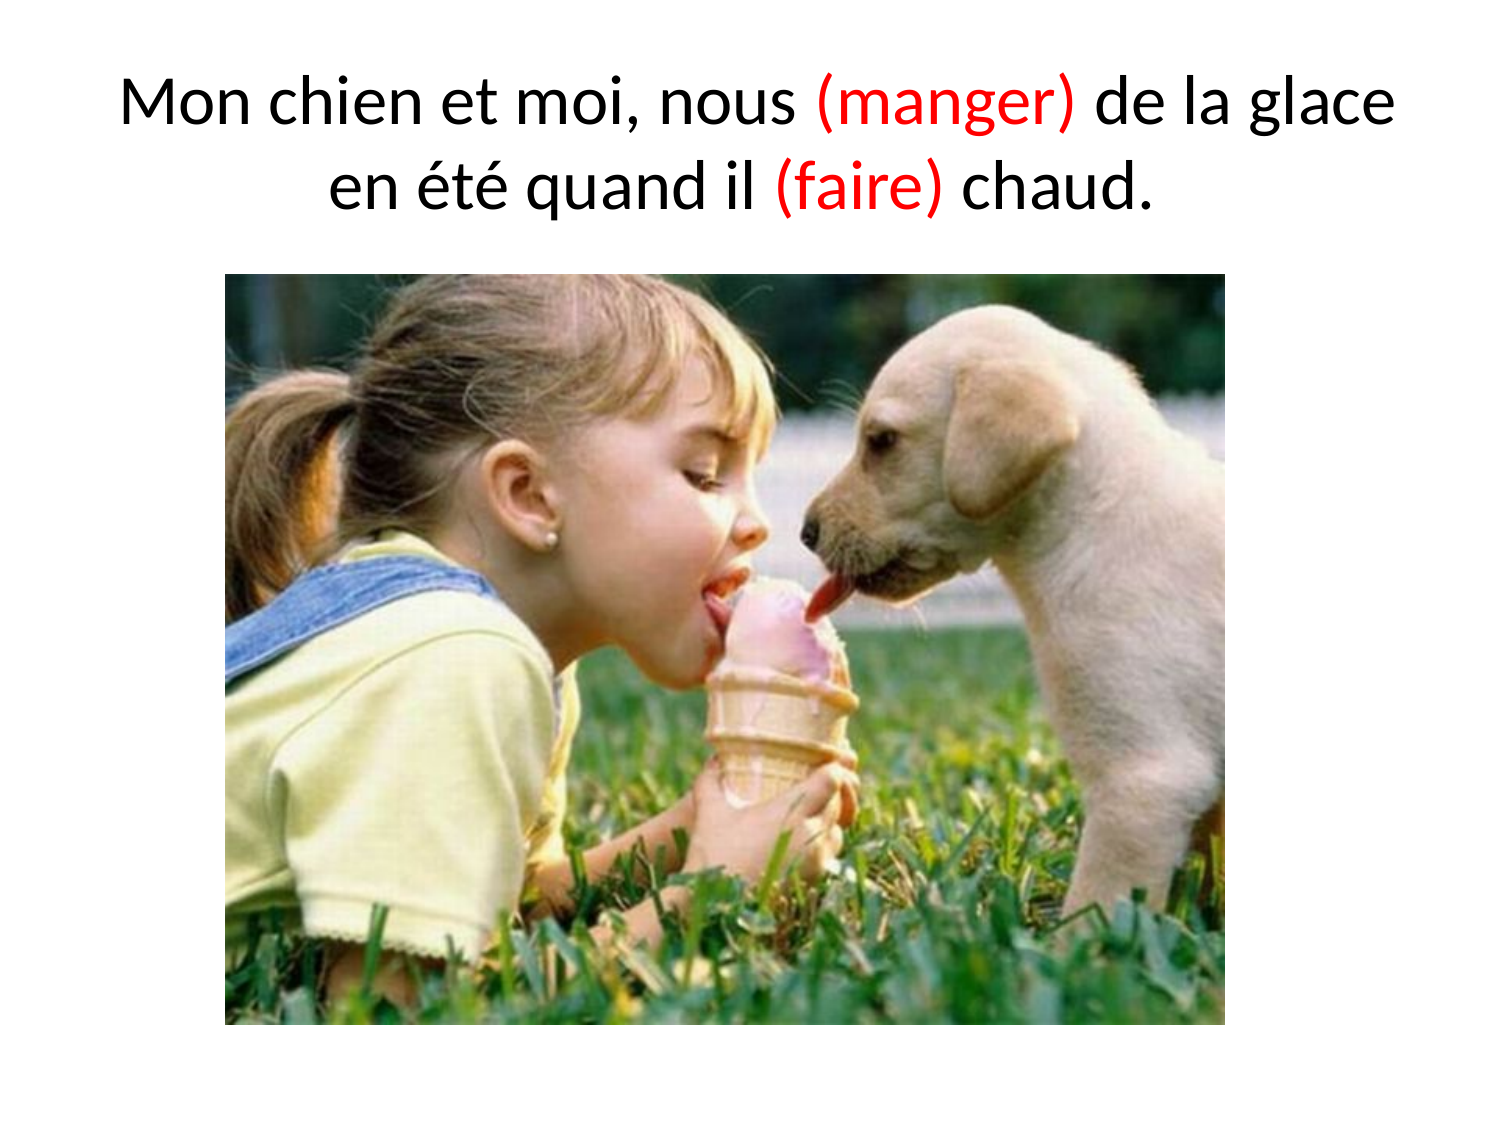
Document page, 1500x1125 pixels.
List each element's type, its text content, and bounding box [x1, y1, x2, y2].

title Mon chien et moi, nous (manger) de la glace en été quand il (faire) chaud. [75, 45, 1425, 233]
picture [224, 274, 1226, 1026]
